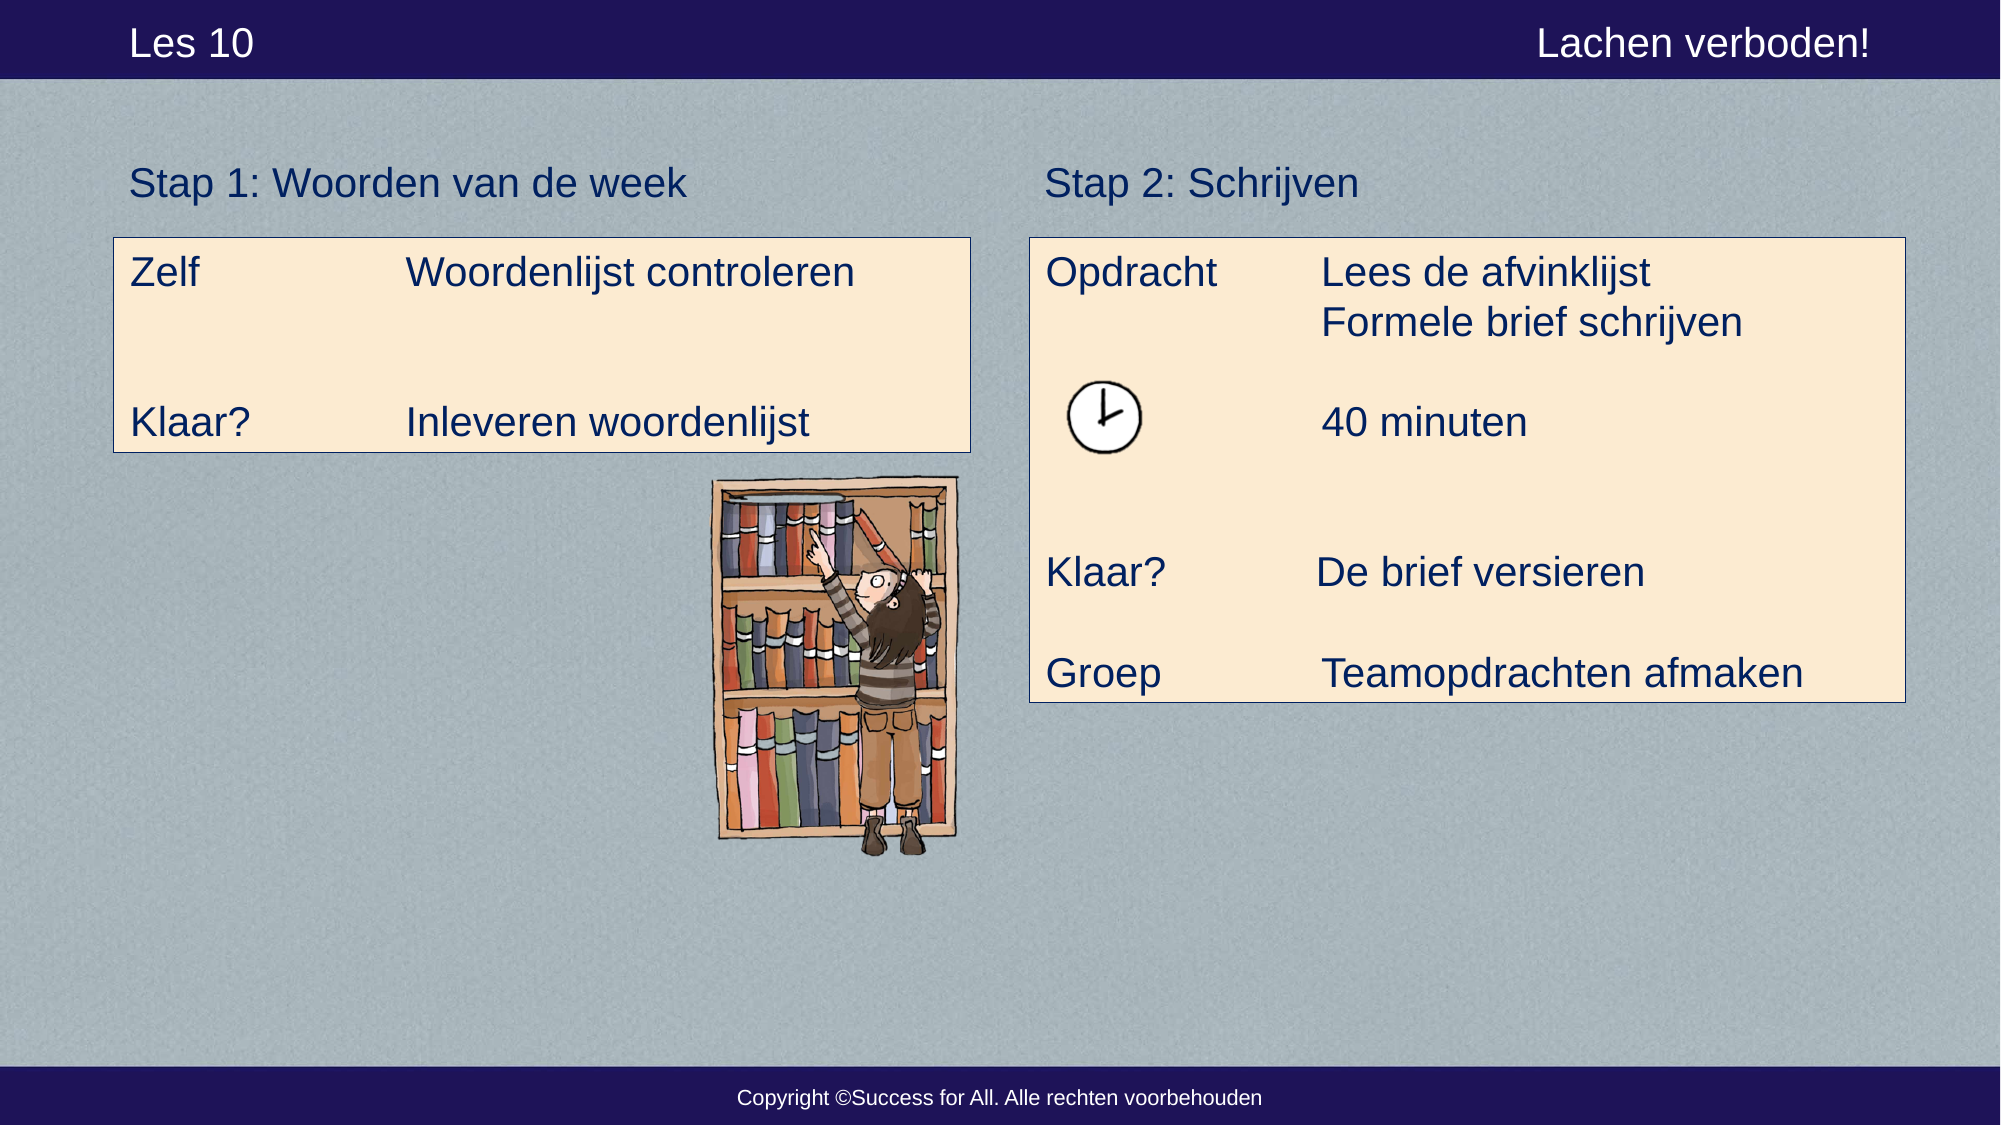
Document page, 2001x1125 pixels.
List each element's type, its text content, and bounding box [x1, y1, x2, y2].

text_box Zelf Woordenlijst controleren Klaar? Inleveren woordenlijst [113, 237, 971, 453]
text_box Stap 1: Woorden van de week [114, 148, 907, 214]
text_box Copyright ©Success for All. Alle rechten voorbehouden [0, 1076, 2000, 1125]
text_box Les 10 [114, 8, 354, 73]
text_box Opdracht Lees de afvinklijst Formele brief schrijven 40 minuten Klaar? De brief versieren Groep Teamopdrachten afmaken [1029, 237, 1906, 703]
text_box Lachen verboden! [999, 8, 1886, 123]
text_box Stap 2: Schrijven [1029, 148, 1822, 214]
picture [0, 0, 2001, 1125]
